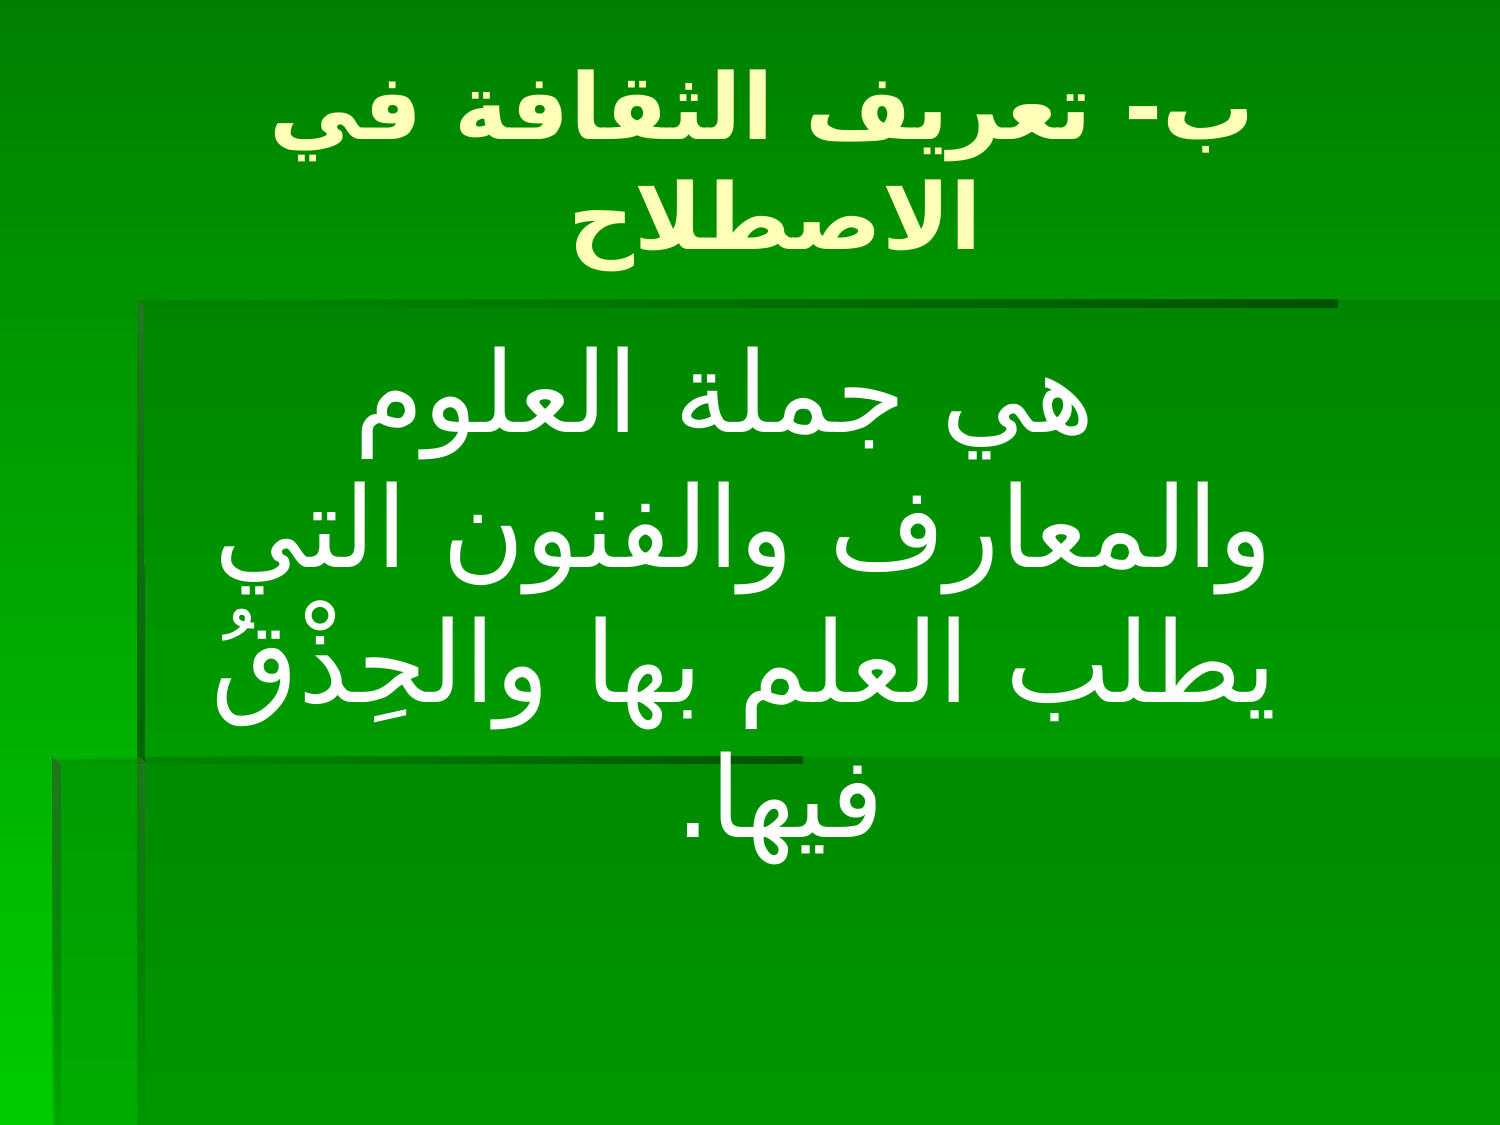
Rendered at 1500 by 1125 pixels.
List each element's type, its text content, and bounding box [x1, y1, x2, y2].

list هي جملة العلوم والمعارف والفنون التي يطلب العلم بها والحِذْقُ فيها. [137, 312, 1452, 1001]
title ب- تعريف الثقافة في الاصطلاح [74, 39, 1451, 276]
